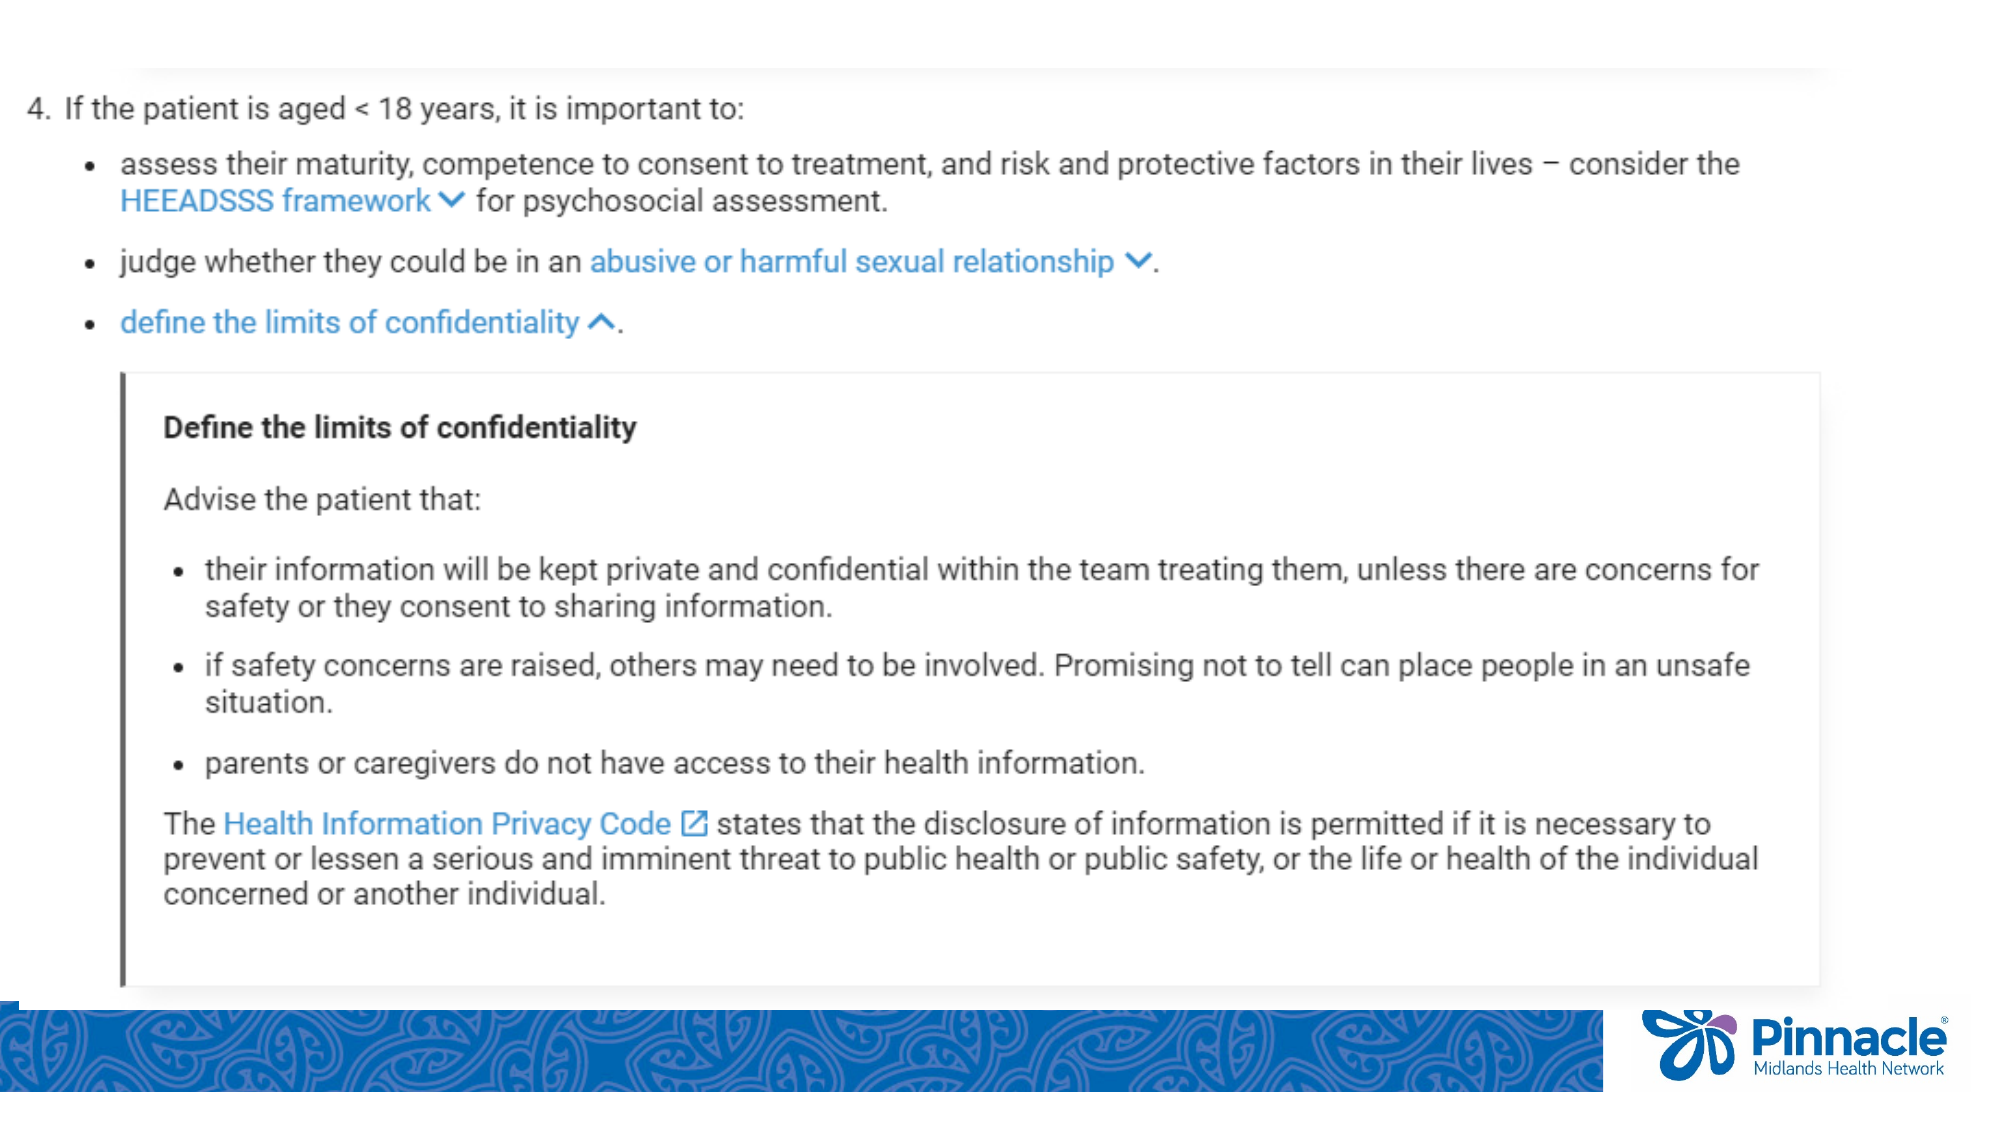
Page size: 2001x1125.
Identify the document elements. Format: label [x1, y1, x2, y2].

picture [0, 68, 1971, 1092]
